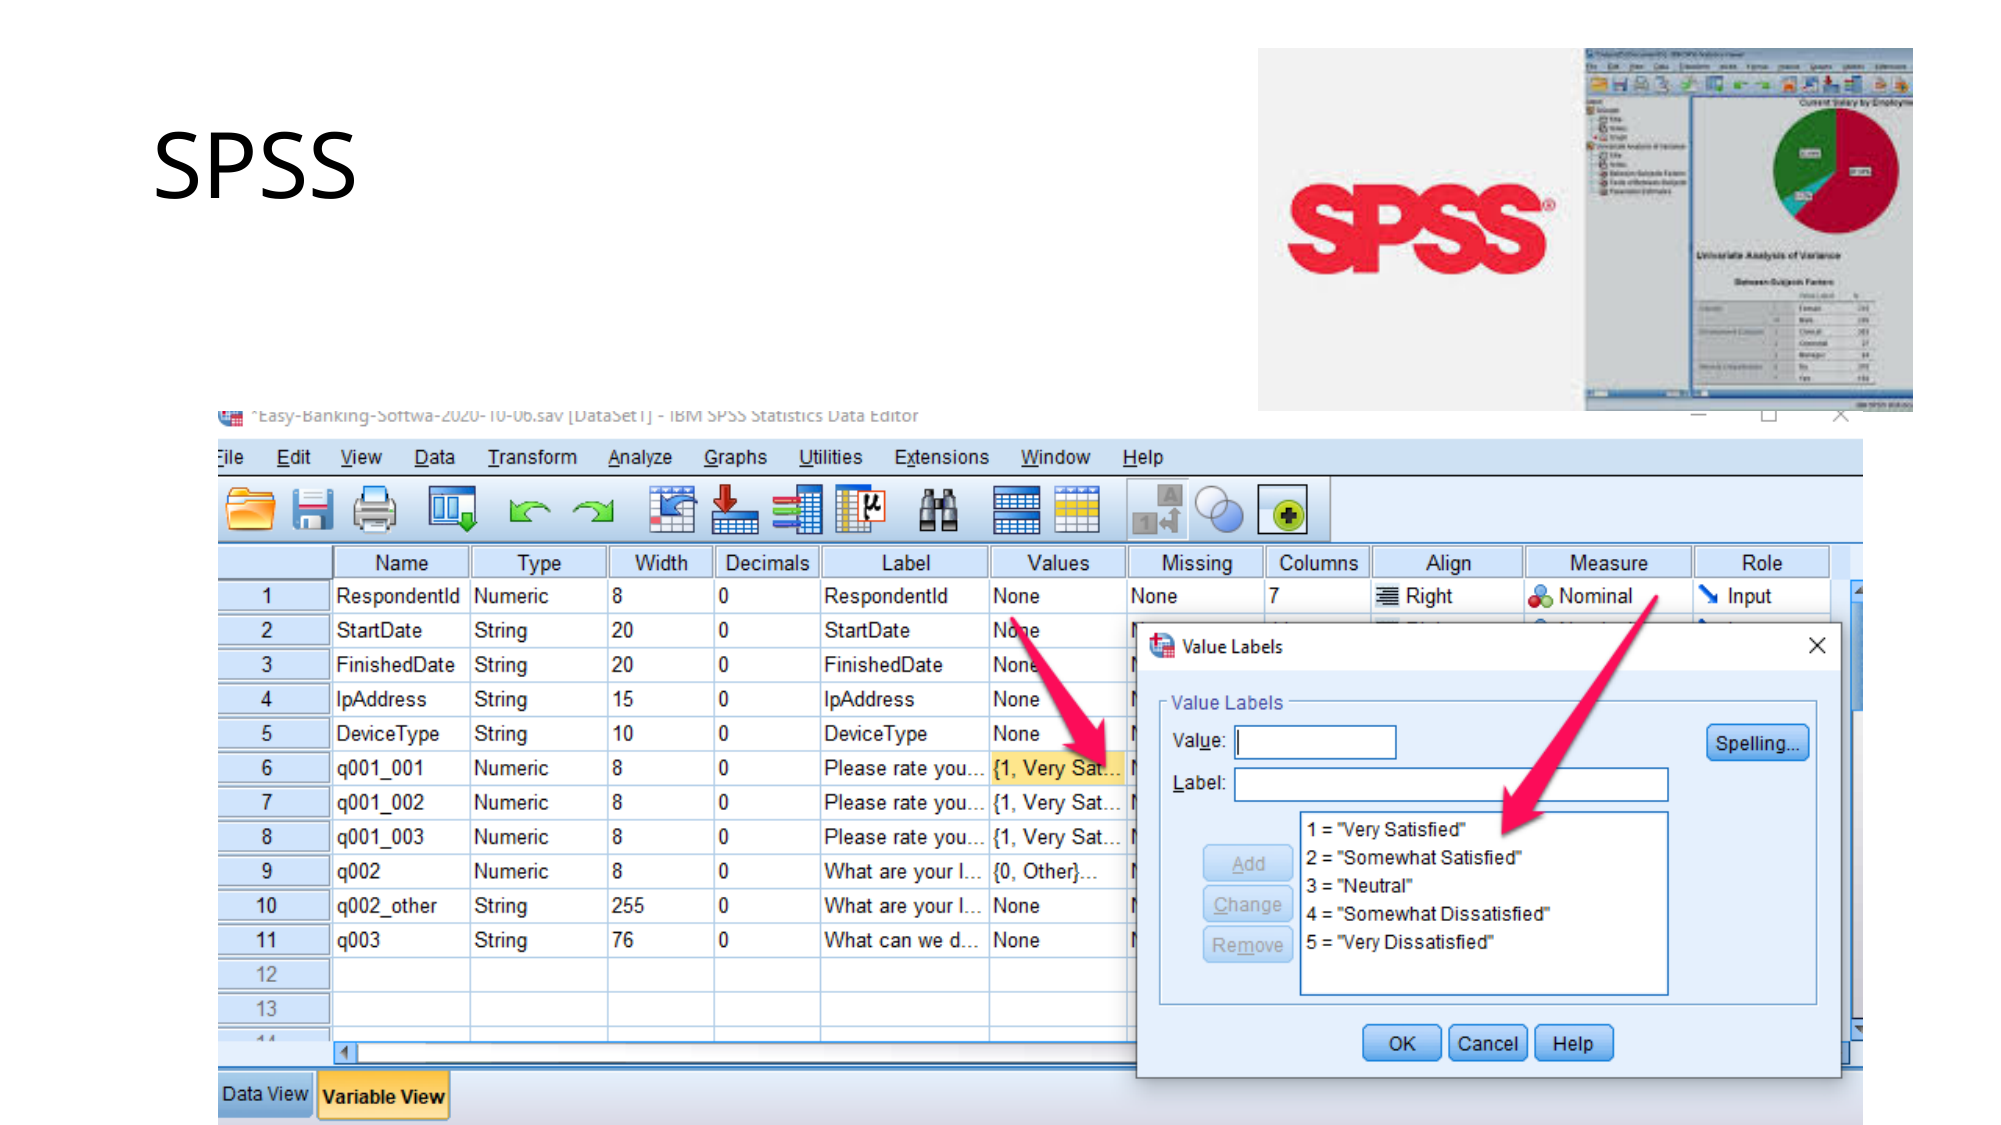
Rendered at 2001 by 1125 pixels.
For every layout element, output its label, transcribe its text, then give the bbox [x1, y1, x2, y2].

picture [218, 47, 1914, 1125]
title SPSS [137, 59, 1257, 278]
